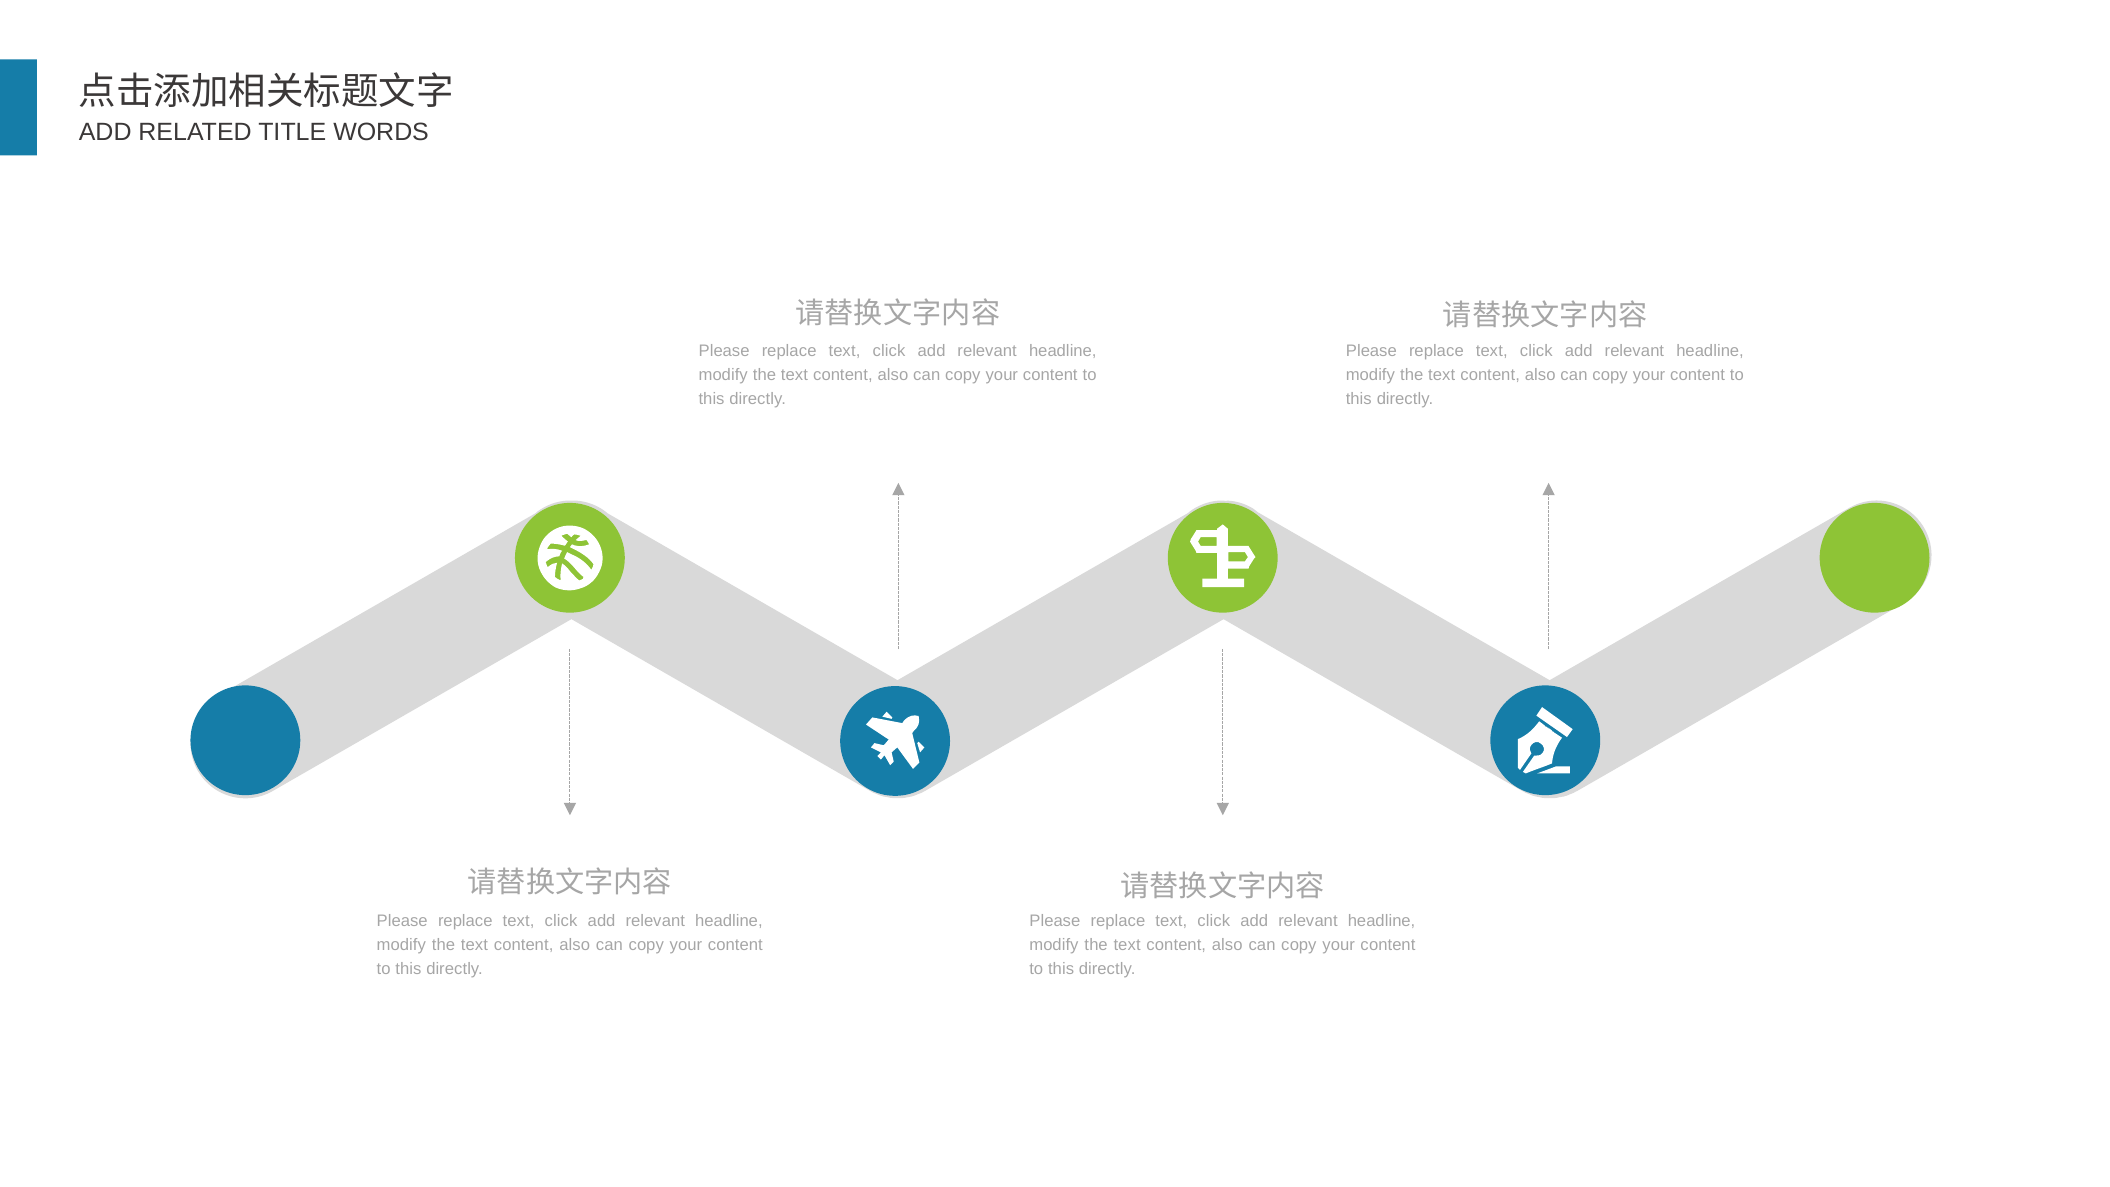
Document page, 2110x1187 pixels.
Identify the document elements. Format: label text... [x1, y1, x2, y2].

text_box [190, 268, 1930, 1030]
text_box 点击添加相关标题文字 [62, 59, 470, 121]
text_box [361, 849, 779, 985]
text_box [1014, 853, 1431, 985]
text_box ADD RELATED TITLE WORDS [62, 107, 446, 154]
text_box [683, 280, 1113, 415]
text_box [1331, 282, 1760, 415]
